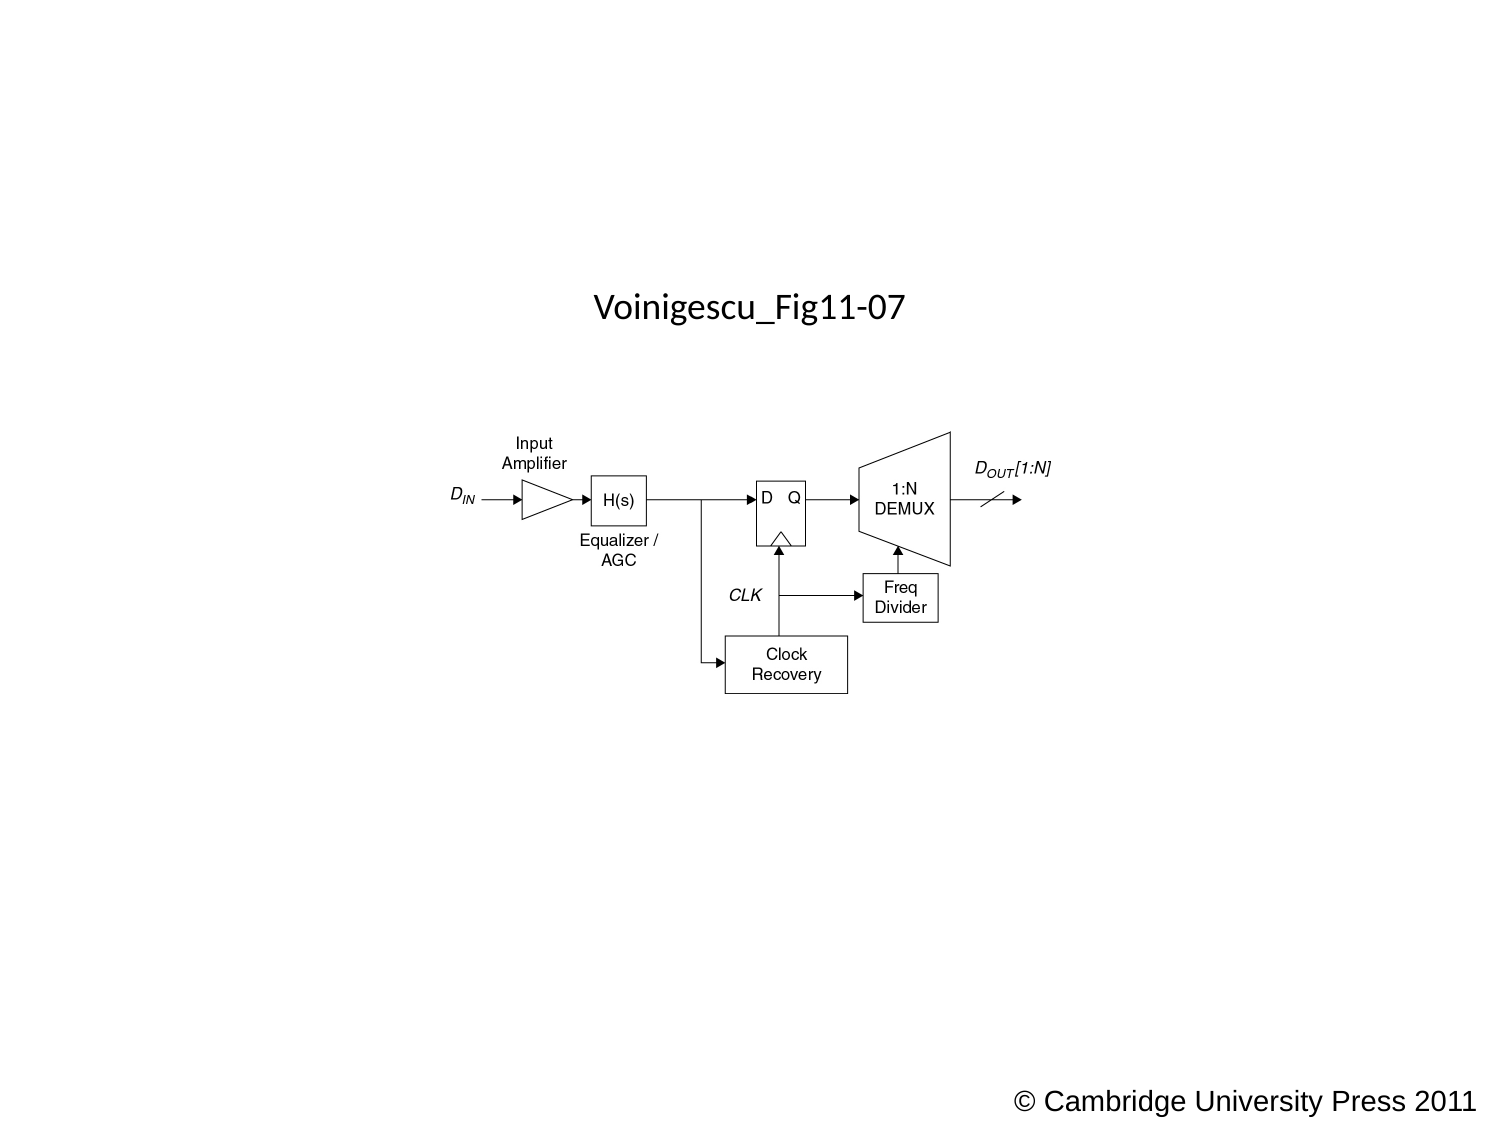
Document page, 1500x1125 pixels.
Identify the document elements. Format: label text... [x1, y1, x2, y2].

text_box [449, 274, 1051, 694]
text_box © Cambridge University Press 2011 [907, 1074, 1493, 1125]
